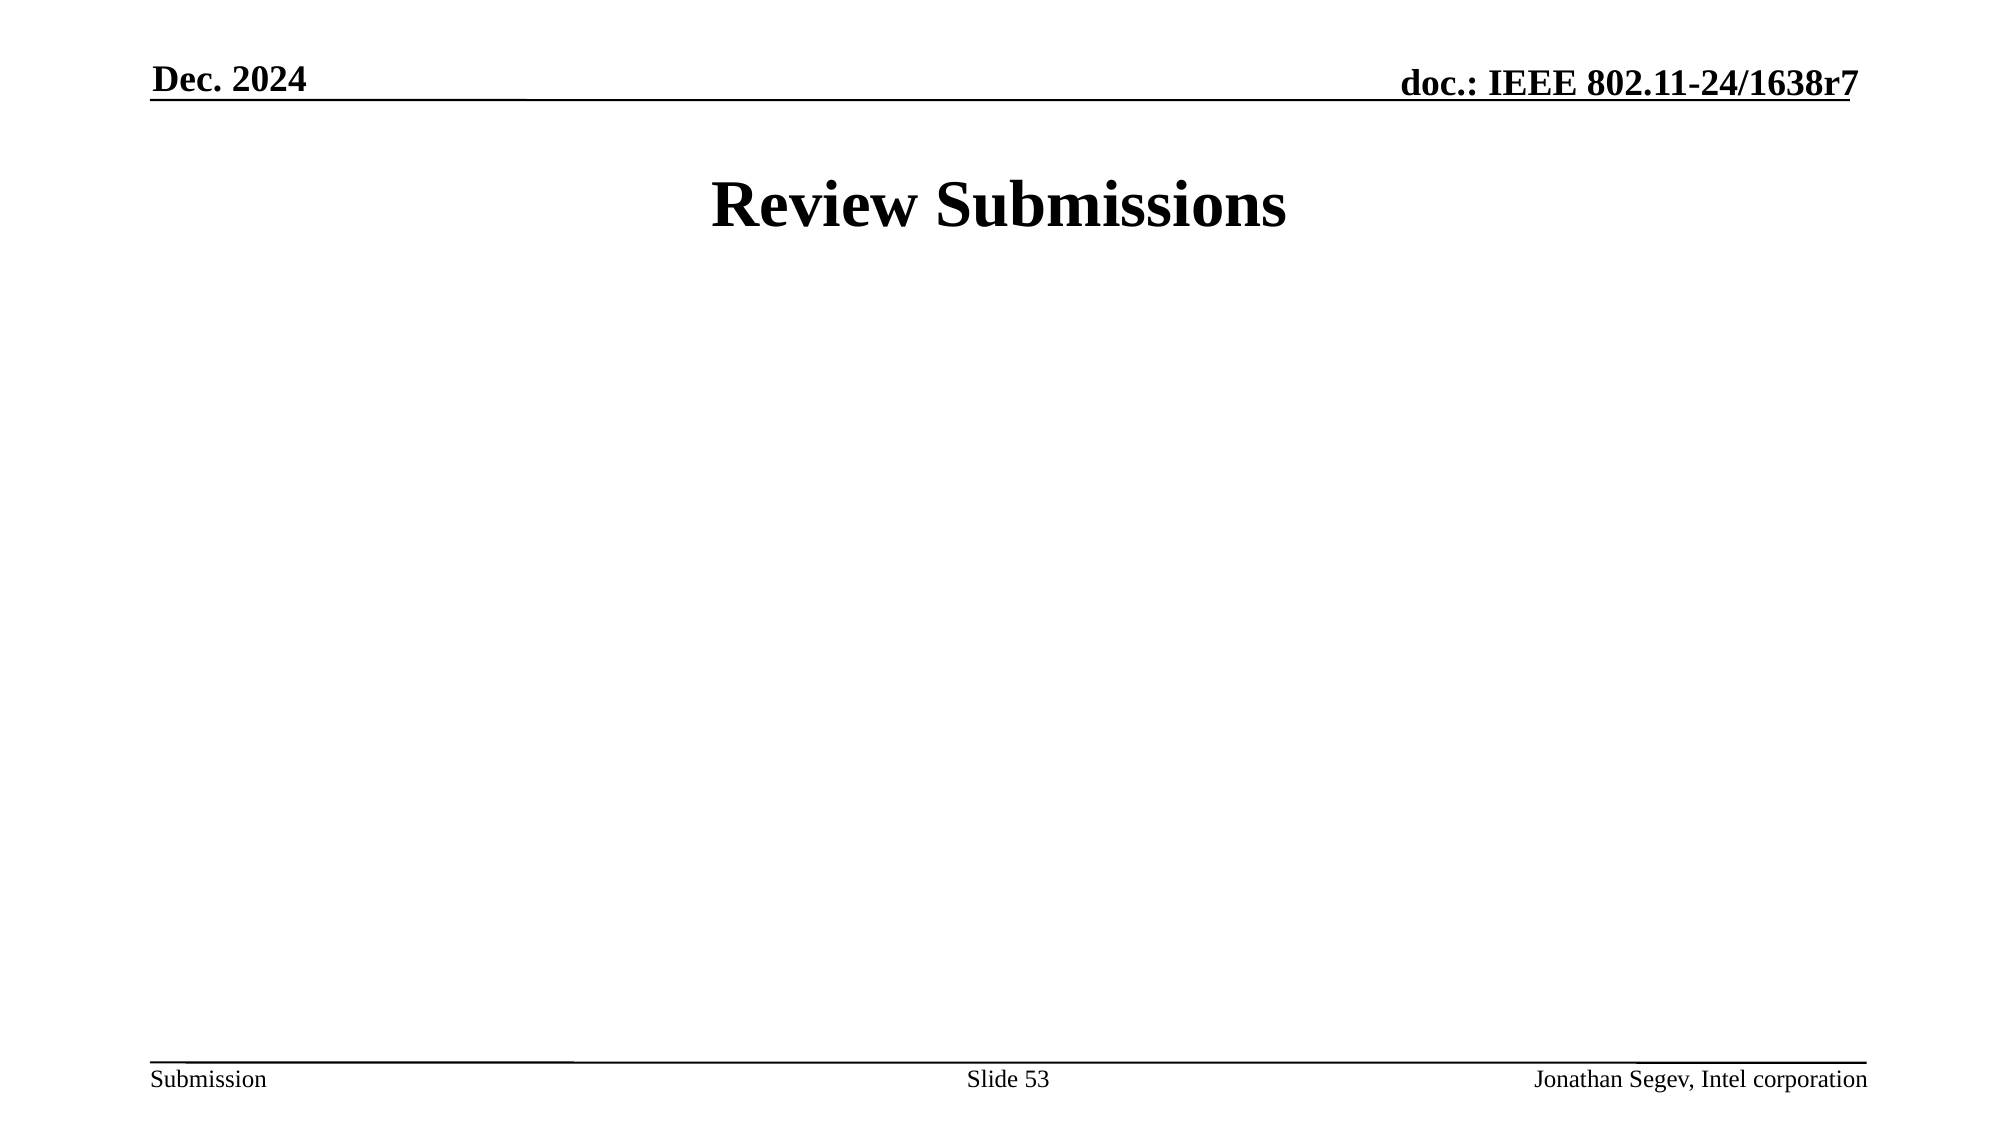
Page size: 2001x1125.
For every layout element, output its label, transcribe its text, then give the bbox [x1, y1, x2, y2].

title Review Submissions [149, 112, 1850, 288]
footer Jonathan Segev, Intel corporation [1171, 1061, 1869, 1093]
slide_number Slide 53 [950, 1061, 1067, 1123]
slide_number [152, 54, 563, 100]
